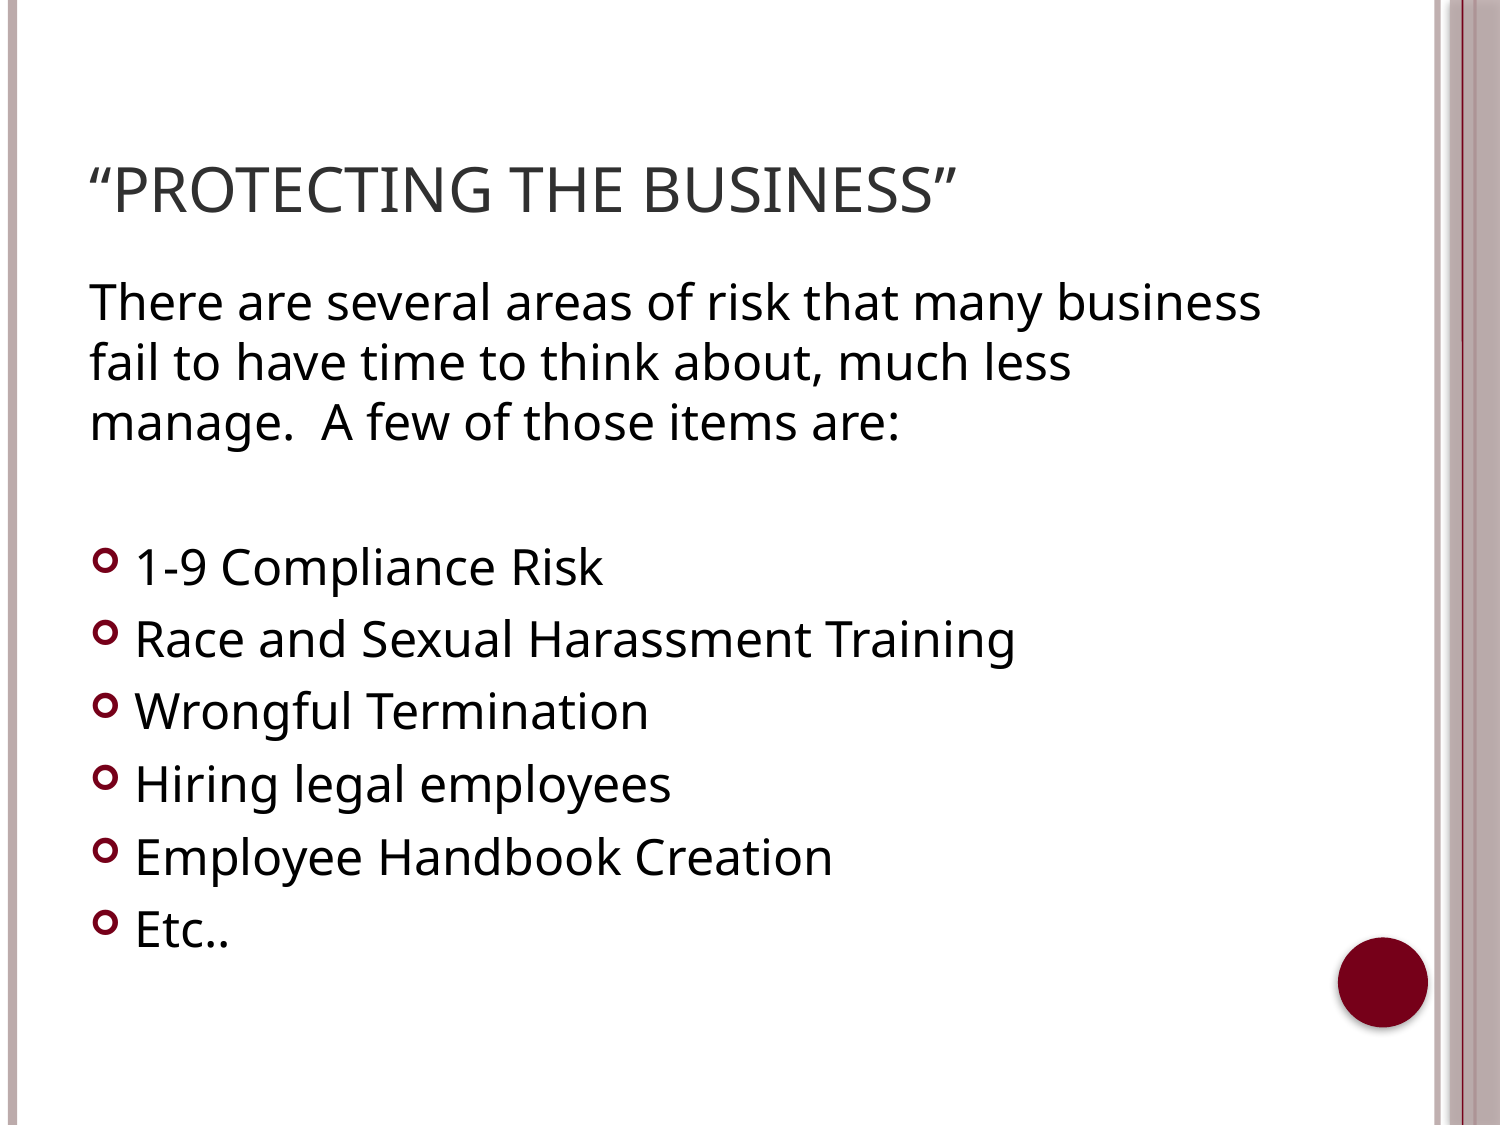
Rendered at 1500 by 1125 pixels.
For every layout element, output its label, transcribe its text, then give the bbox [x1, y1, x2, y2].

list There are several areas of risk that many business fail to have time to think about, much less manage. A few of those items are: 1-9 Compliance Risk Race and Sexual Harassment Training Wrongful Termination Hiring legal employees Employee Handbook Creation Etc.. [75, 262, 1300, 1062]
title “Protecting the Business” [75, 45, 1300, 233]
